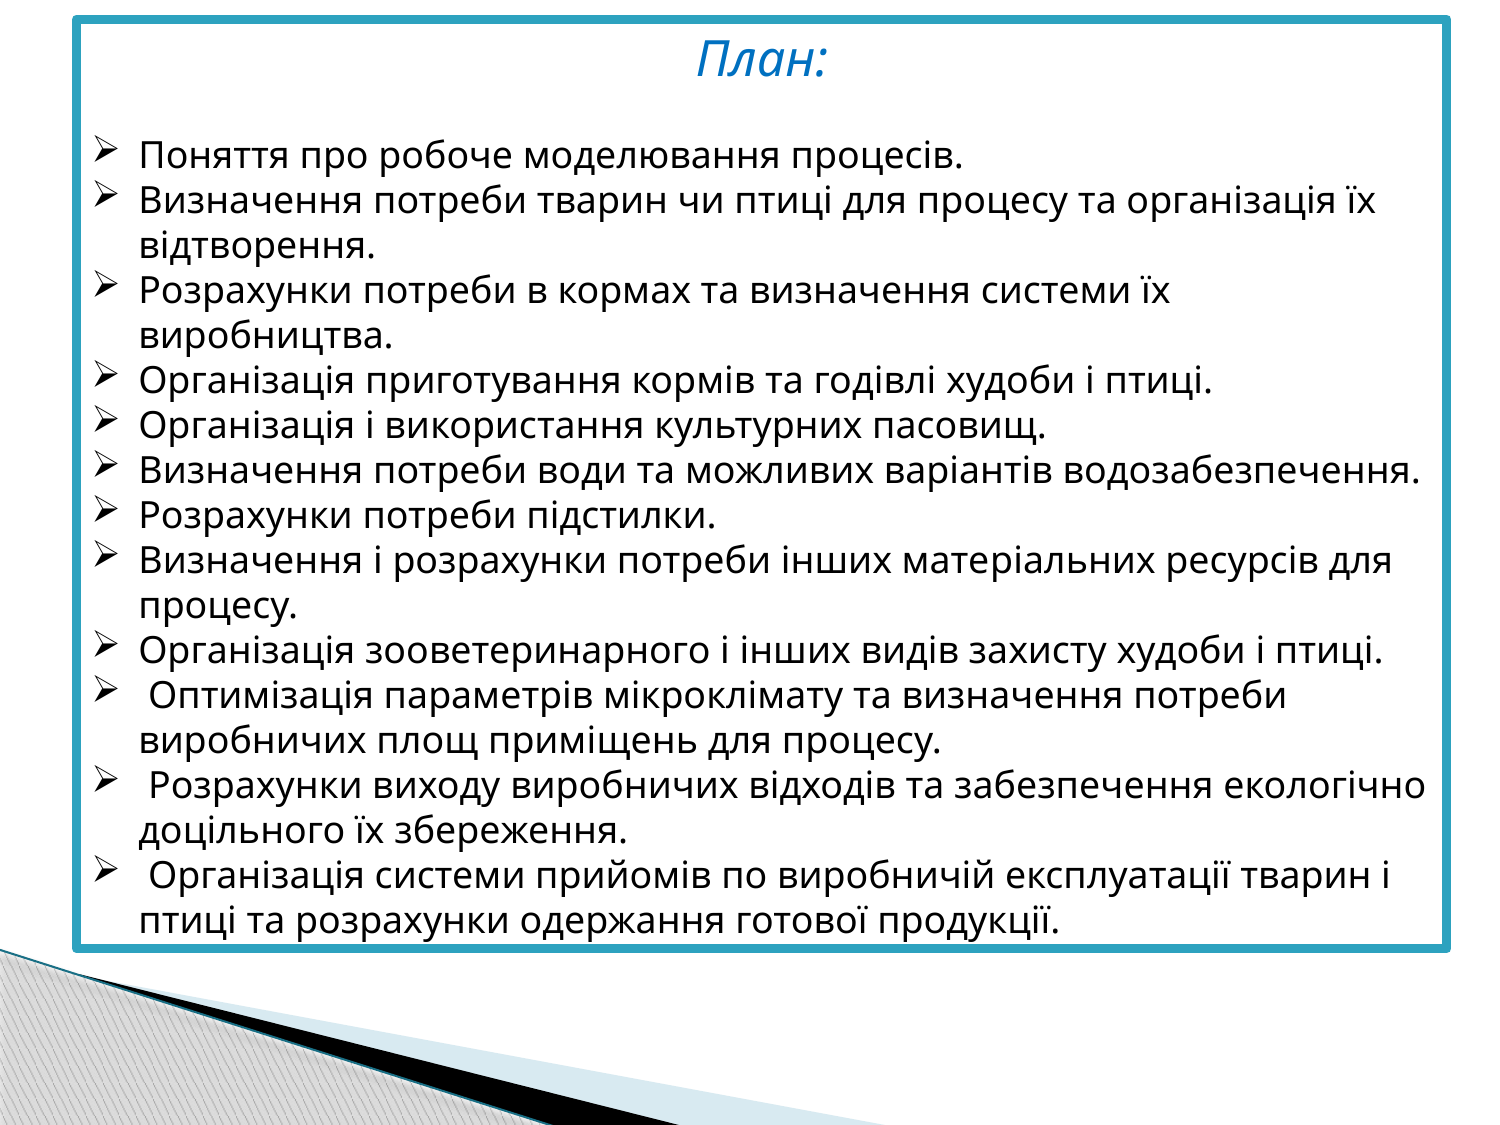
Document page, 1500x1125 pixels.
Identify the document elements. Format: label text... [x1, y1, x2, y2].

text_box План: Поняття про робоче моделювання процесів. Визначення потреби тварин чи птиці для процесу та організація їх відтворення. Розрахунки потреби в кормах та визначення системи їх виробництва. Організація приготування кормів та годівлі худоби і птиці. Організація і ви­користання культурних пасовищ. Визначення потреби води та можливих варіантів водозабезпечення. Розрахунки потреби підстилки. Визначення і розрахунки потреби інших мате­ріальних ресурсів для процесу. Організація зооветеринарного і інших видів захисту худоби і птиці. Оптимізація параметрів мікроклімату та визначення потреби виробничих площ примі­щень для процесу. Розрахунки виходу виробничих відходів та забезпечення екологічно доцільного їх збереження. Організація системи прийомів по виробничій експлуатації тварин і птиці та розрахунки одержання готової продукції. [72, 15, 1451, 953]
